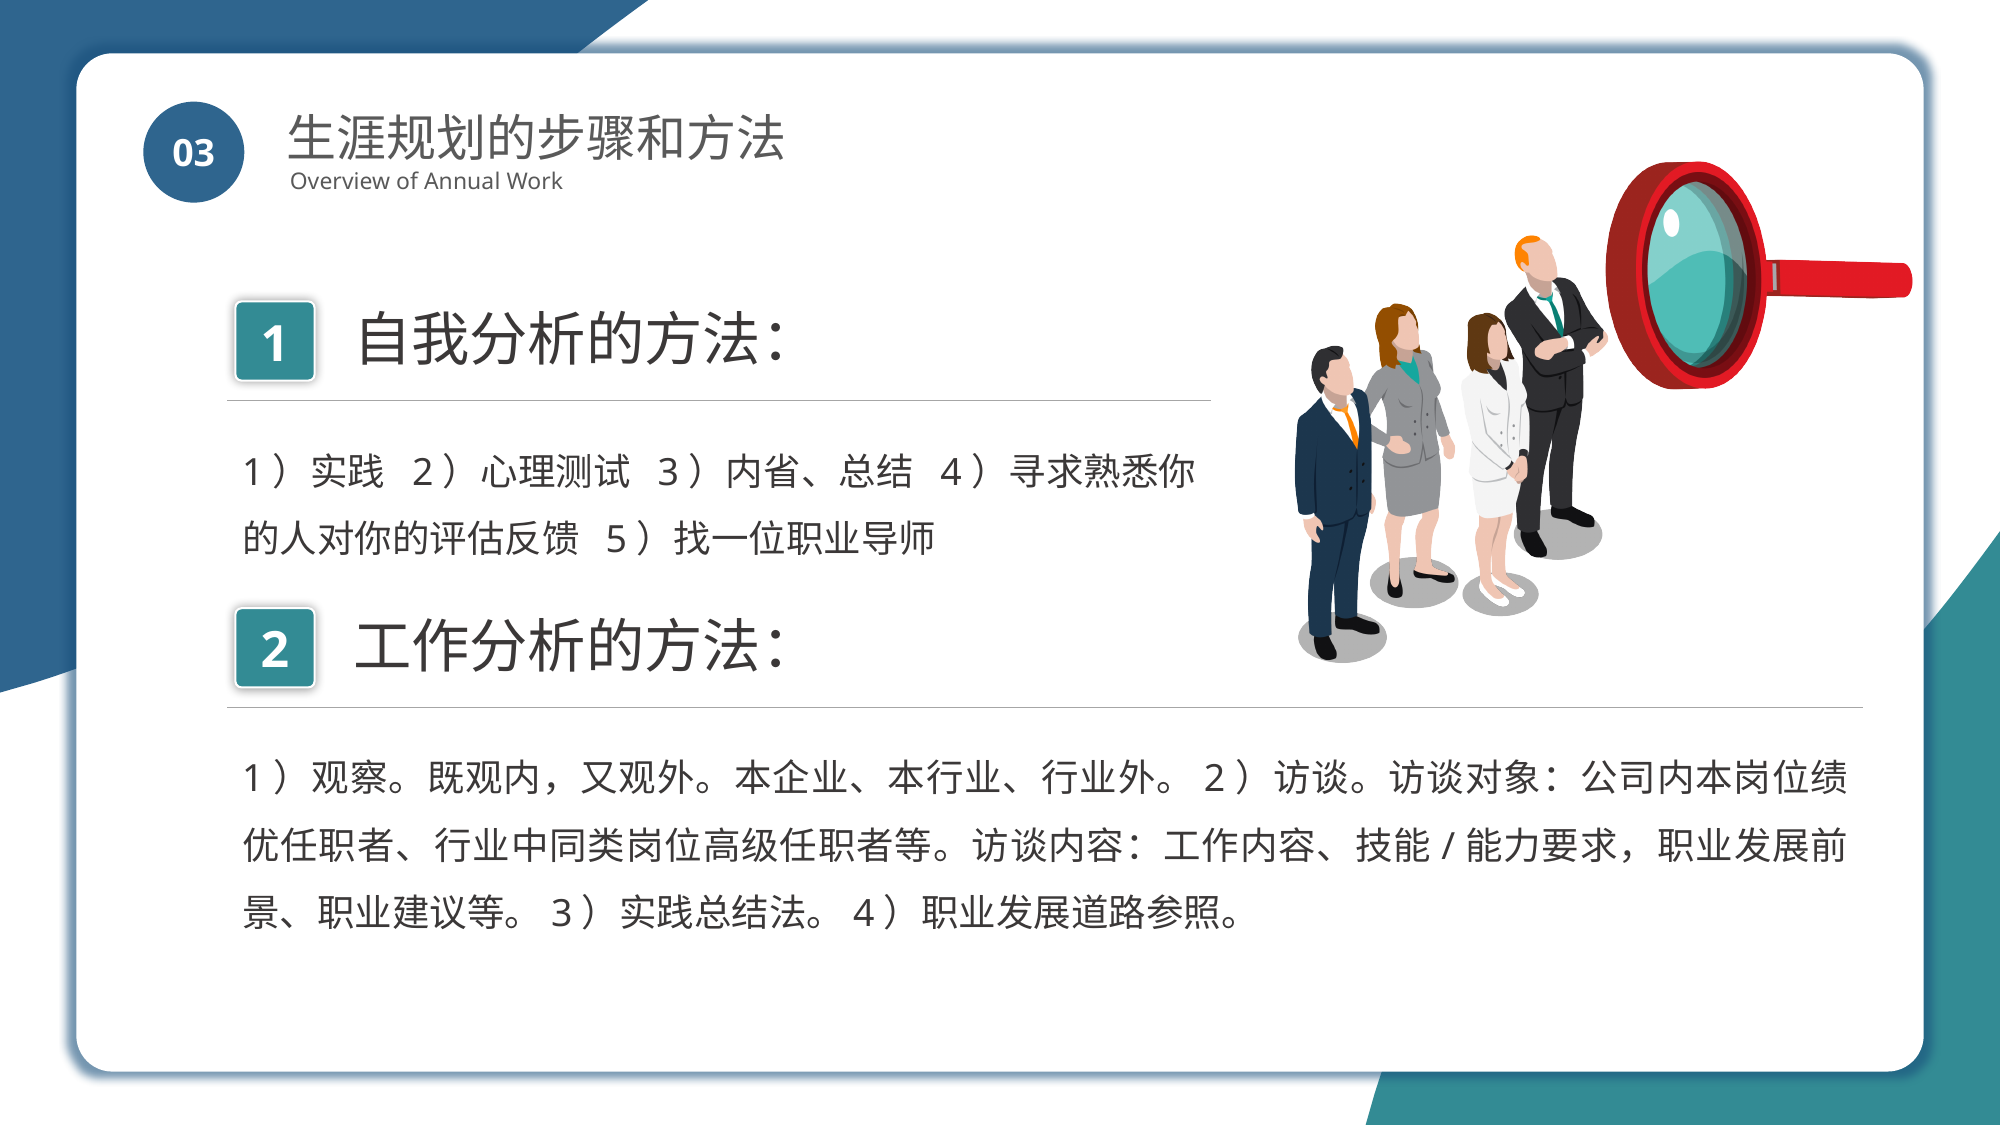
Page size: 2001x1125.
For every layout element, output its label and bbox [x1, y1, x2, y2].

text_box [227, 301, 1863, 936]
text_box [143, 99, 968, 203]
picture [1293, 106, 1915, 728]
